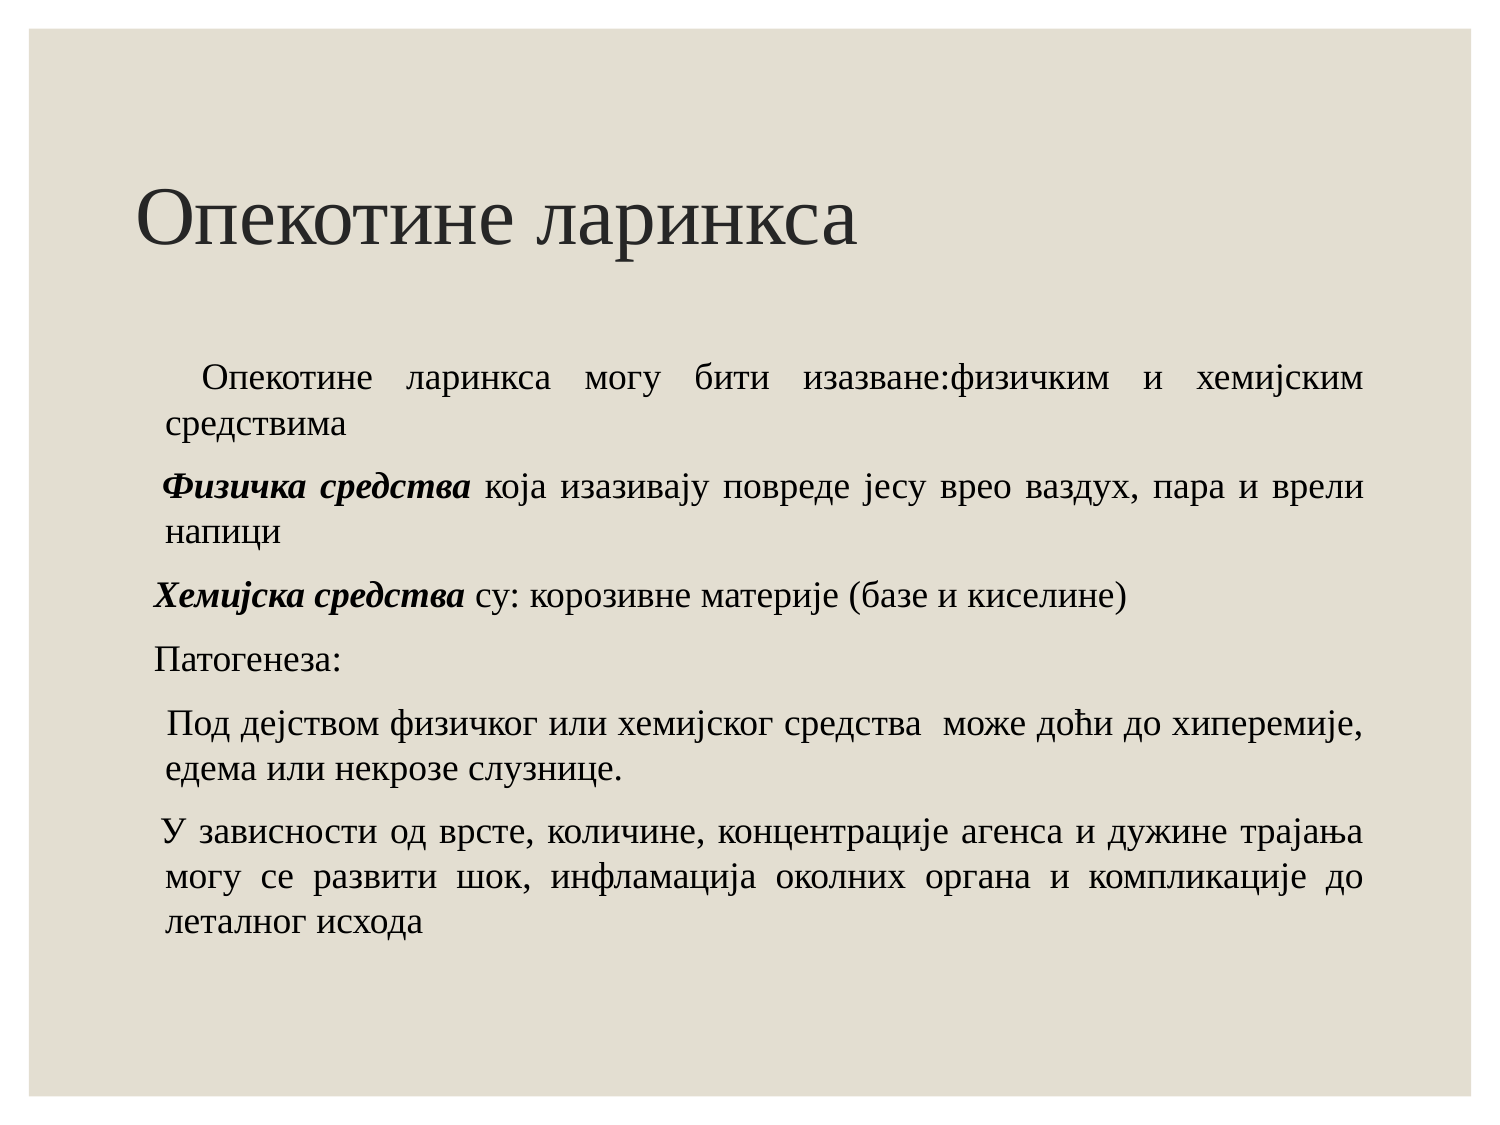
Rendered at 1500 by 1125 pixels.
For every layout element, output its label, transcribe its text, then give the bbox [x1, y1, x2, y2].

title Опекотине ларинкса [120, 105, 1380, 331]
list Опекотине ларинкса могу бити изазване:физичким и хемијским средствима Физичка средства која изазивају повреде јесу врео ваздух, пара и врели напици Хемијска средства су: корозивне материје (базе и киселине) Патогенеза: Под дејством физичког или хемијског средства може доћи до хиперемије, едема или некрозе слузнице. У зависности од врсте, количине, концентрације агенса и дужине трајања могу се развити шок, инфламација околних органа и компликације до леталног исхода [120, 345, 1380, 990]
